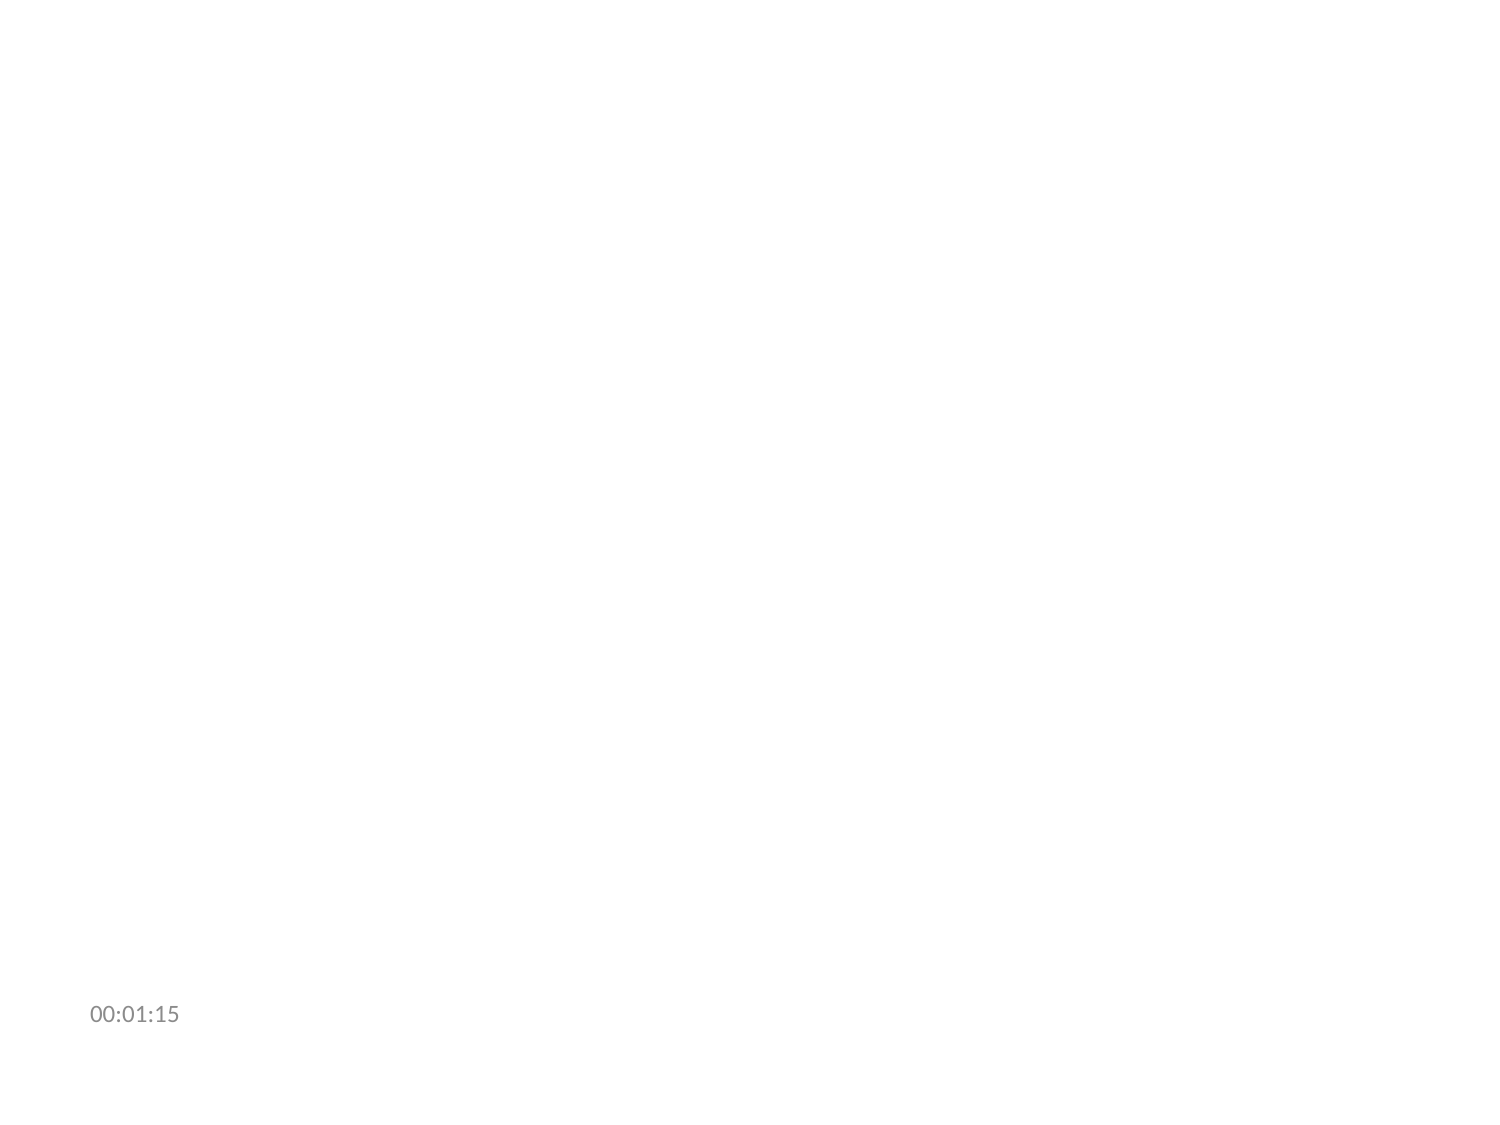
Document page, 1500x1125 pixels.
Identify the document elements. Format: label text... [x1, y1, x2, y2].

text_box 15:35:09 [75, 982, 425, 1043]
